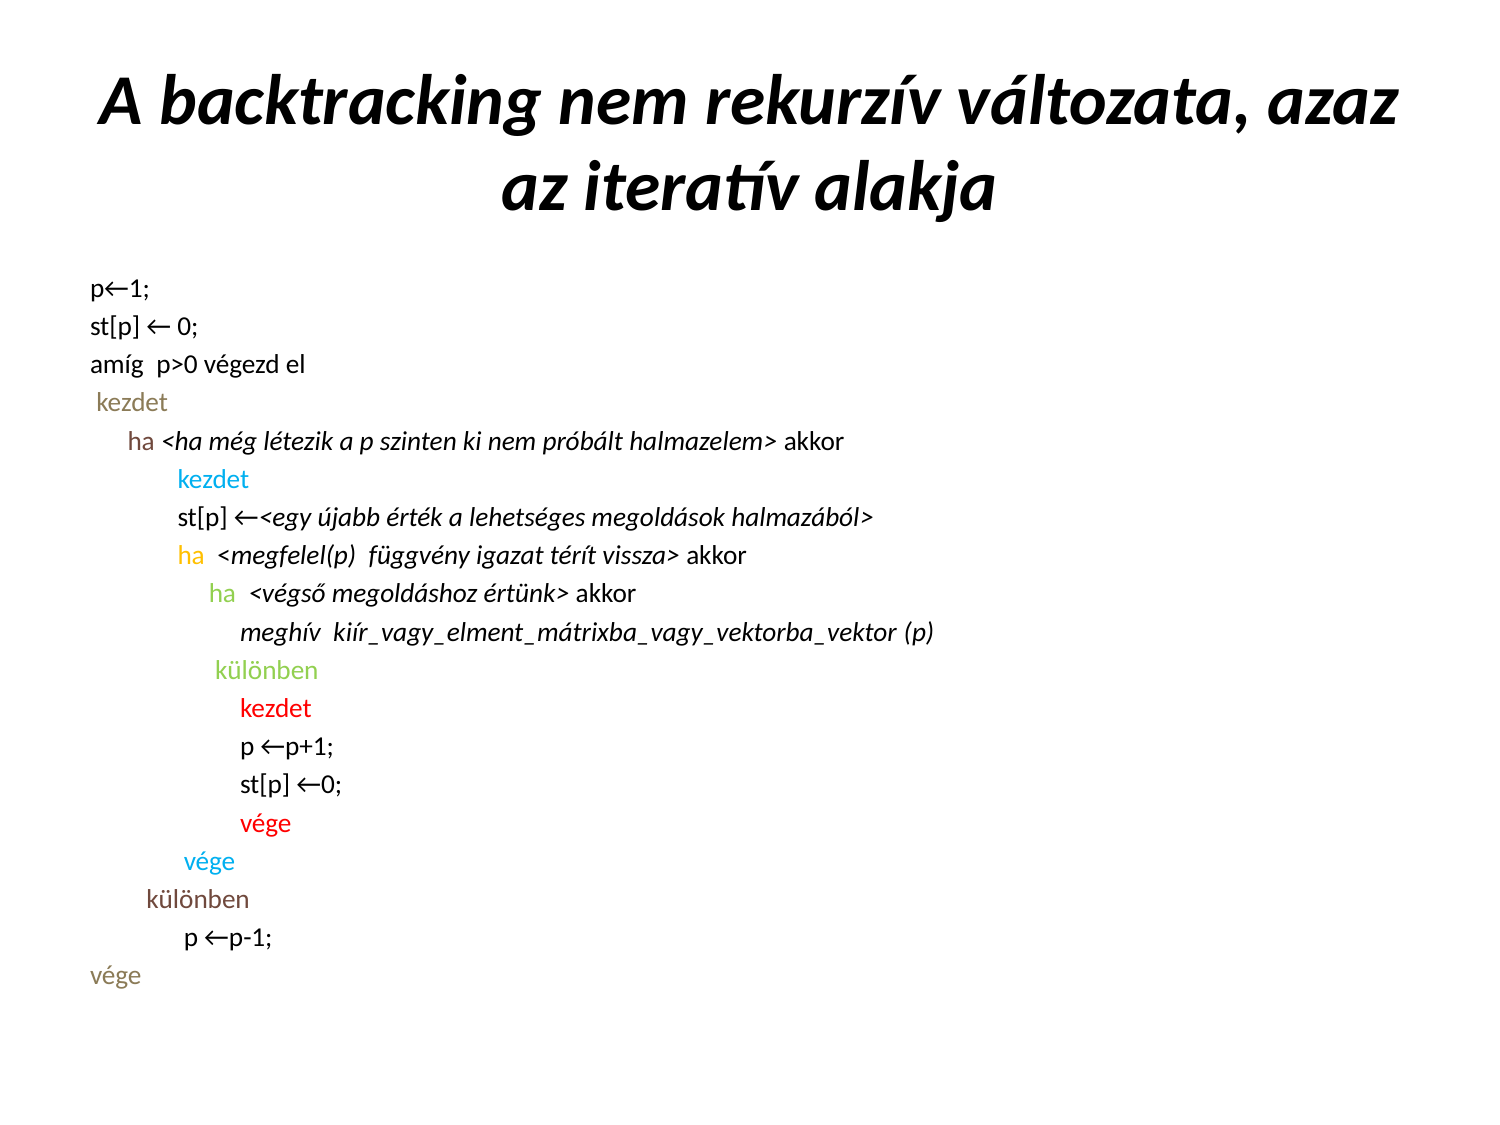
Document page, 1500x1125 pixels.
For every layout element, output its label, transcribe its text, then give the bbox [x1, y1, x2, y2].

list p←1; st[p] ← 0; amíg p>0 végezd el kezdet ha <ha még létezik a p szinten ki nem próbált halmazelem> akkor kezdet st[p] ←<egy újabb érték a lehetséges megoldások halmazából> ha <megfelel(p) függvény igazat térít vissza> akkor ha <végső megoldáshoz értünk> akkor meghív kiír_vagy_elment_mátrixba_vagy_vektorba_vektor (p) különben kezdet p ←p+1; st[p] ←0; vége vége különben p ←p-1; vége [75, 262, 1425, 1005]
title A backtracking nem rekurzív változata, azaz az iteratív alakja [75, 45, 1425, 233]
